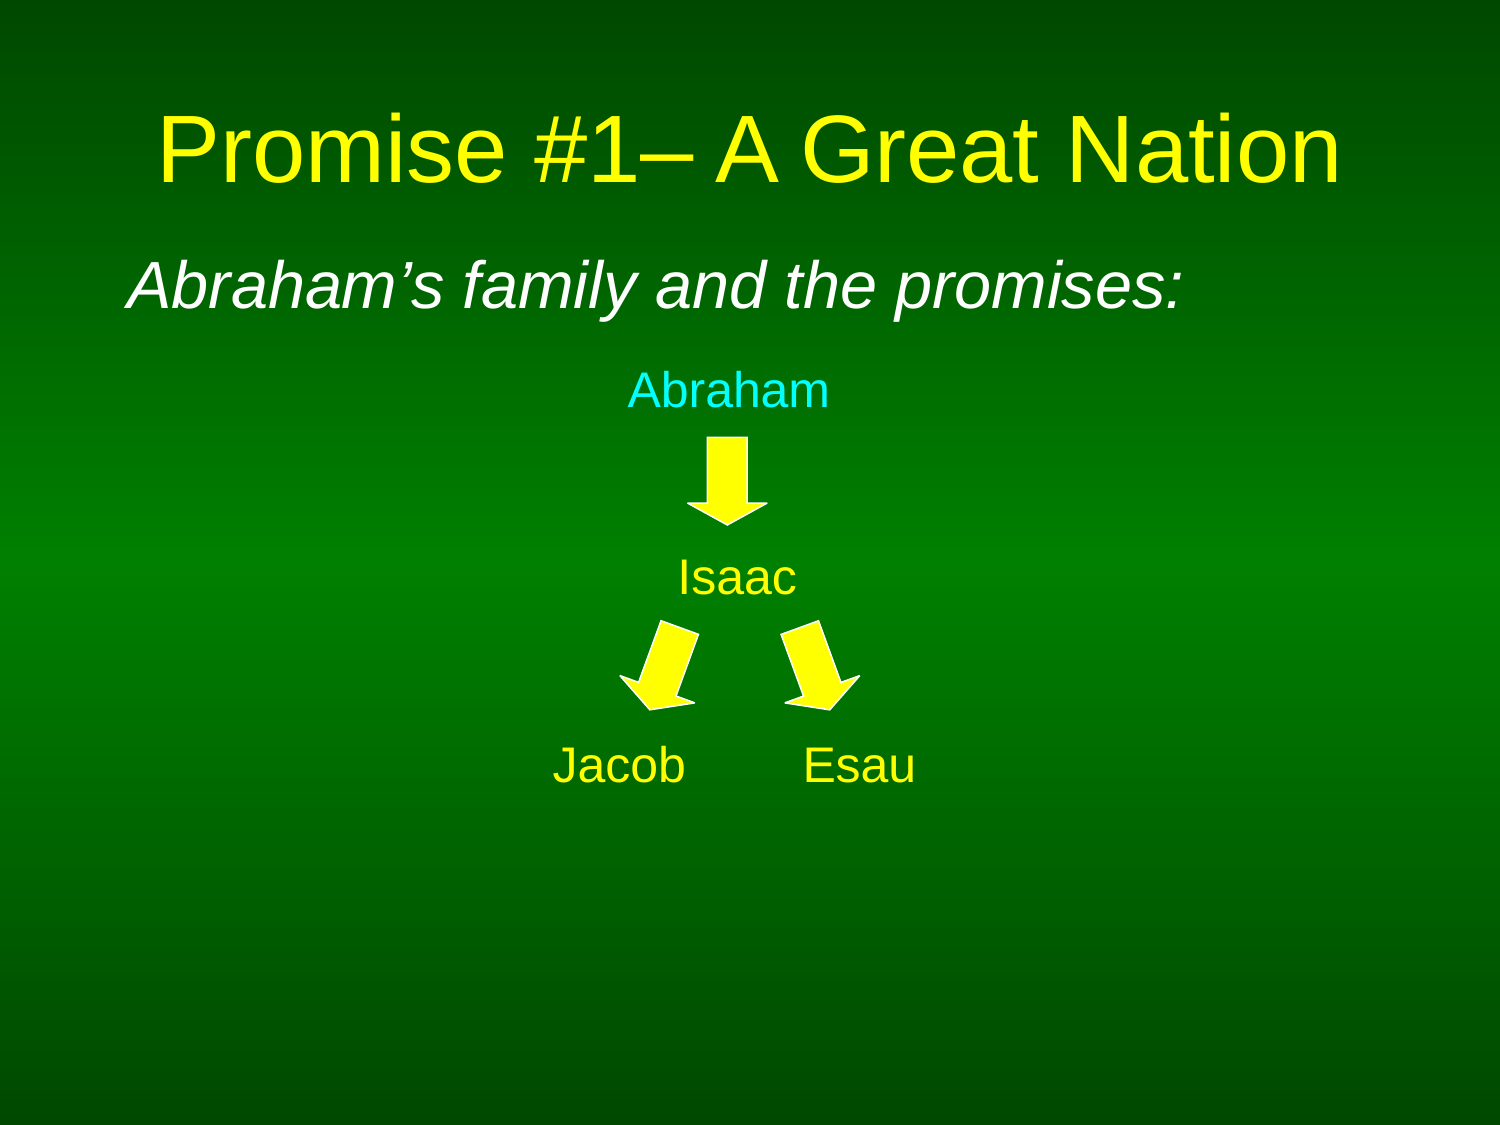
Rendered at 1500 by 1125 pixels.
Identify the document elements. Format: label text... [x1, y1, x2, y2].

text_box [687, 437, 768, 525]
title Promise #1– A Great Nation [37, 50, 1463, 238]
text_box Isaac [662, 537, 812, 613]
list Abraham’s family and the promises: [112, 249, 1388, 338]
text_box [619, 620, 699, 710]
text_box [781, 620, 860, 710]
text_box Abraham [612, 349, 846, 425]
text_box Esau [787, 724, 932, 800]
text_box Jacob [537, 724, 701, 800]
